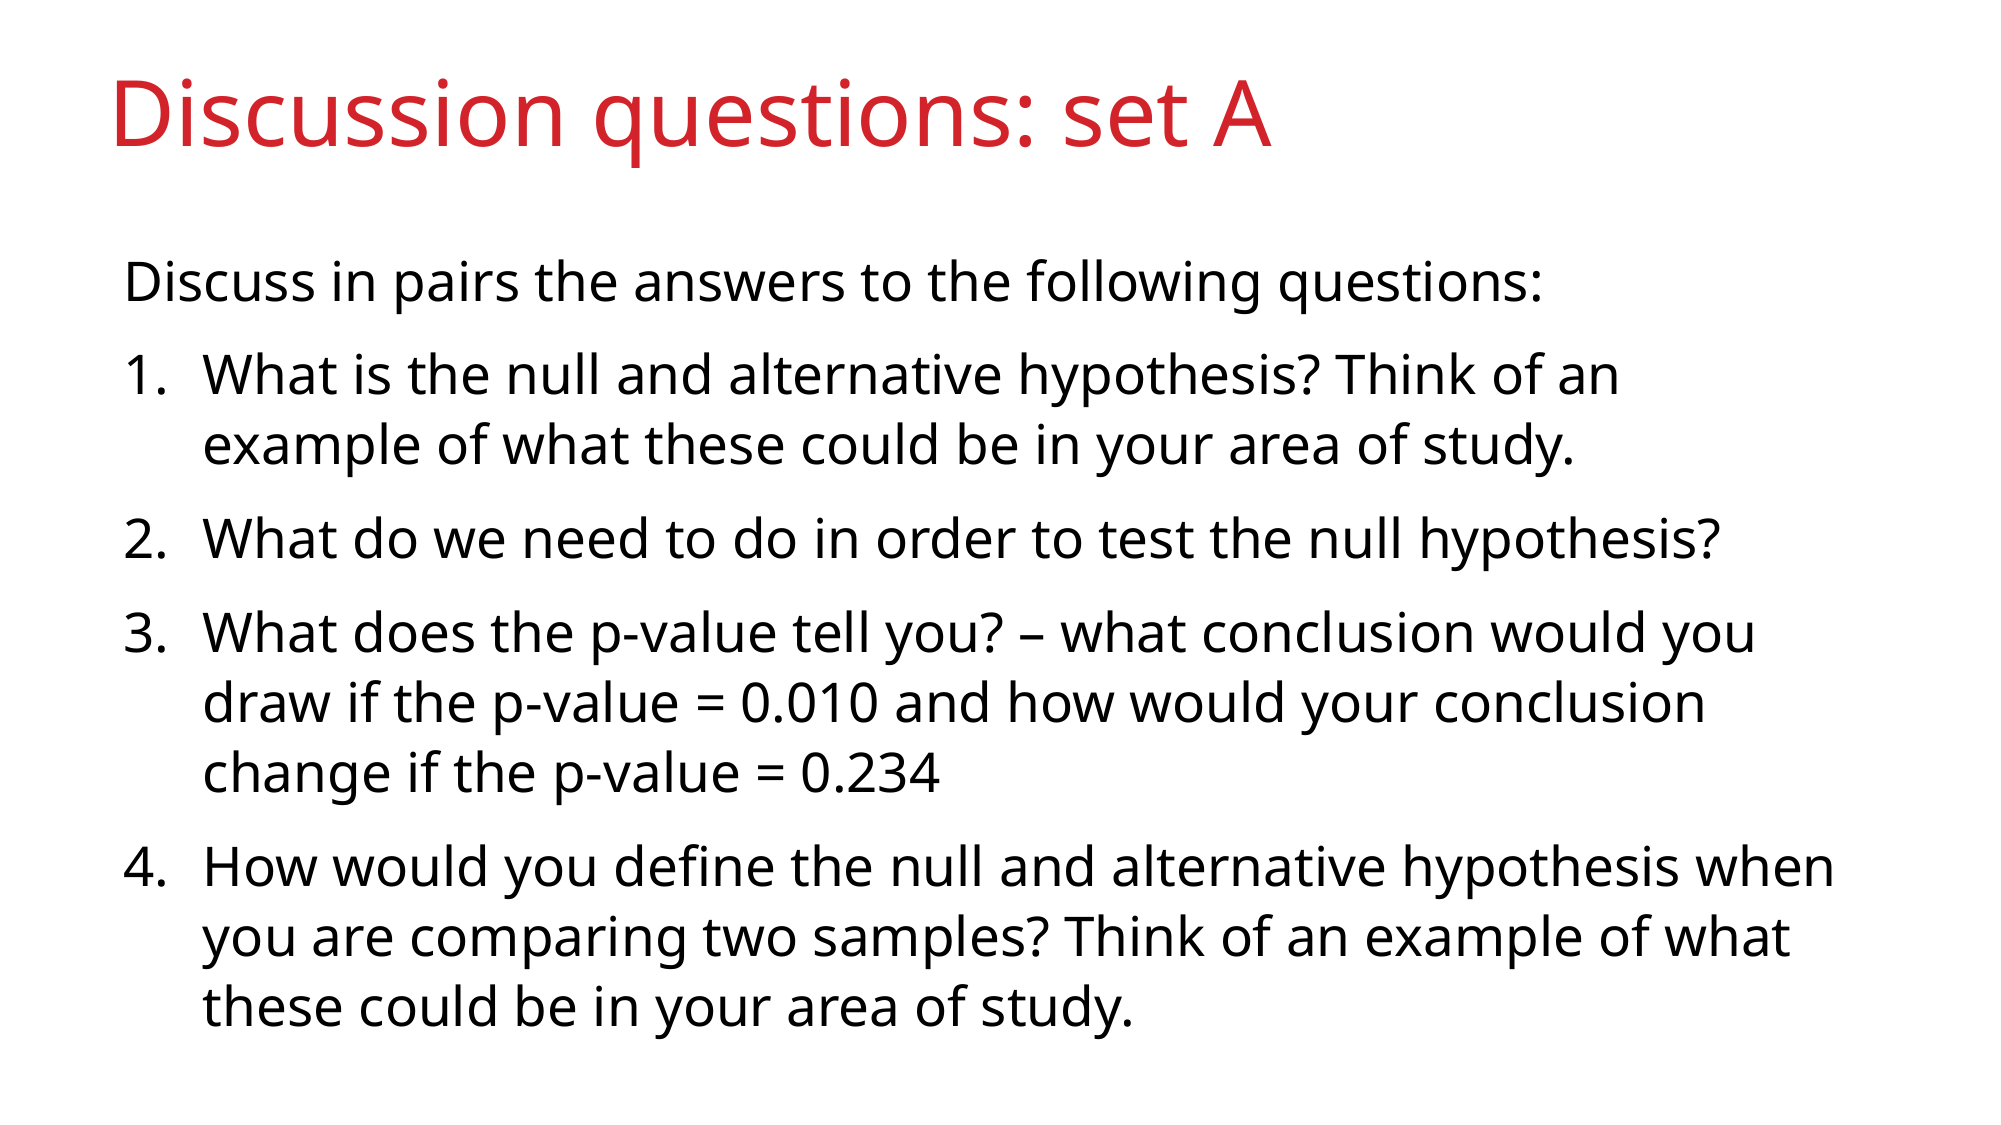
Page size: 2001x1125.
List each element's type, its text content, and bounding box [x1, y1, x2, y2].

list Discuss in pairs the answers to the following questions: What is the null and alternative hypothesis? Think of an example of what these could be in your area of study. What do we need to do in order to test the null hypothesis? What does the p-value tell you? – what conclusion would you draw if the p-value = 0.010 and how would your conclusion change if the p-value = 0.234 How would you define the null and alternative hypothesis when you are comparing two samples? Think of an example of what these could be in your area of study. [108, 235, 1863, 1050]
title Discussion questions: set A [93, 0, 1863, 235]
